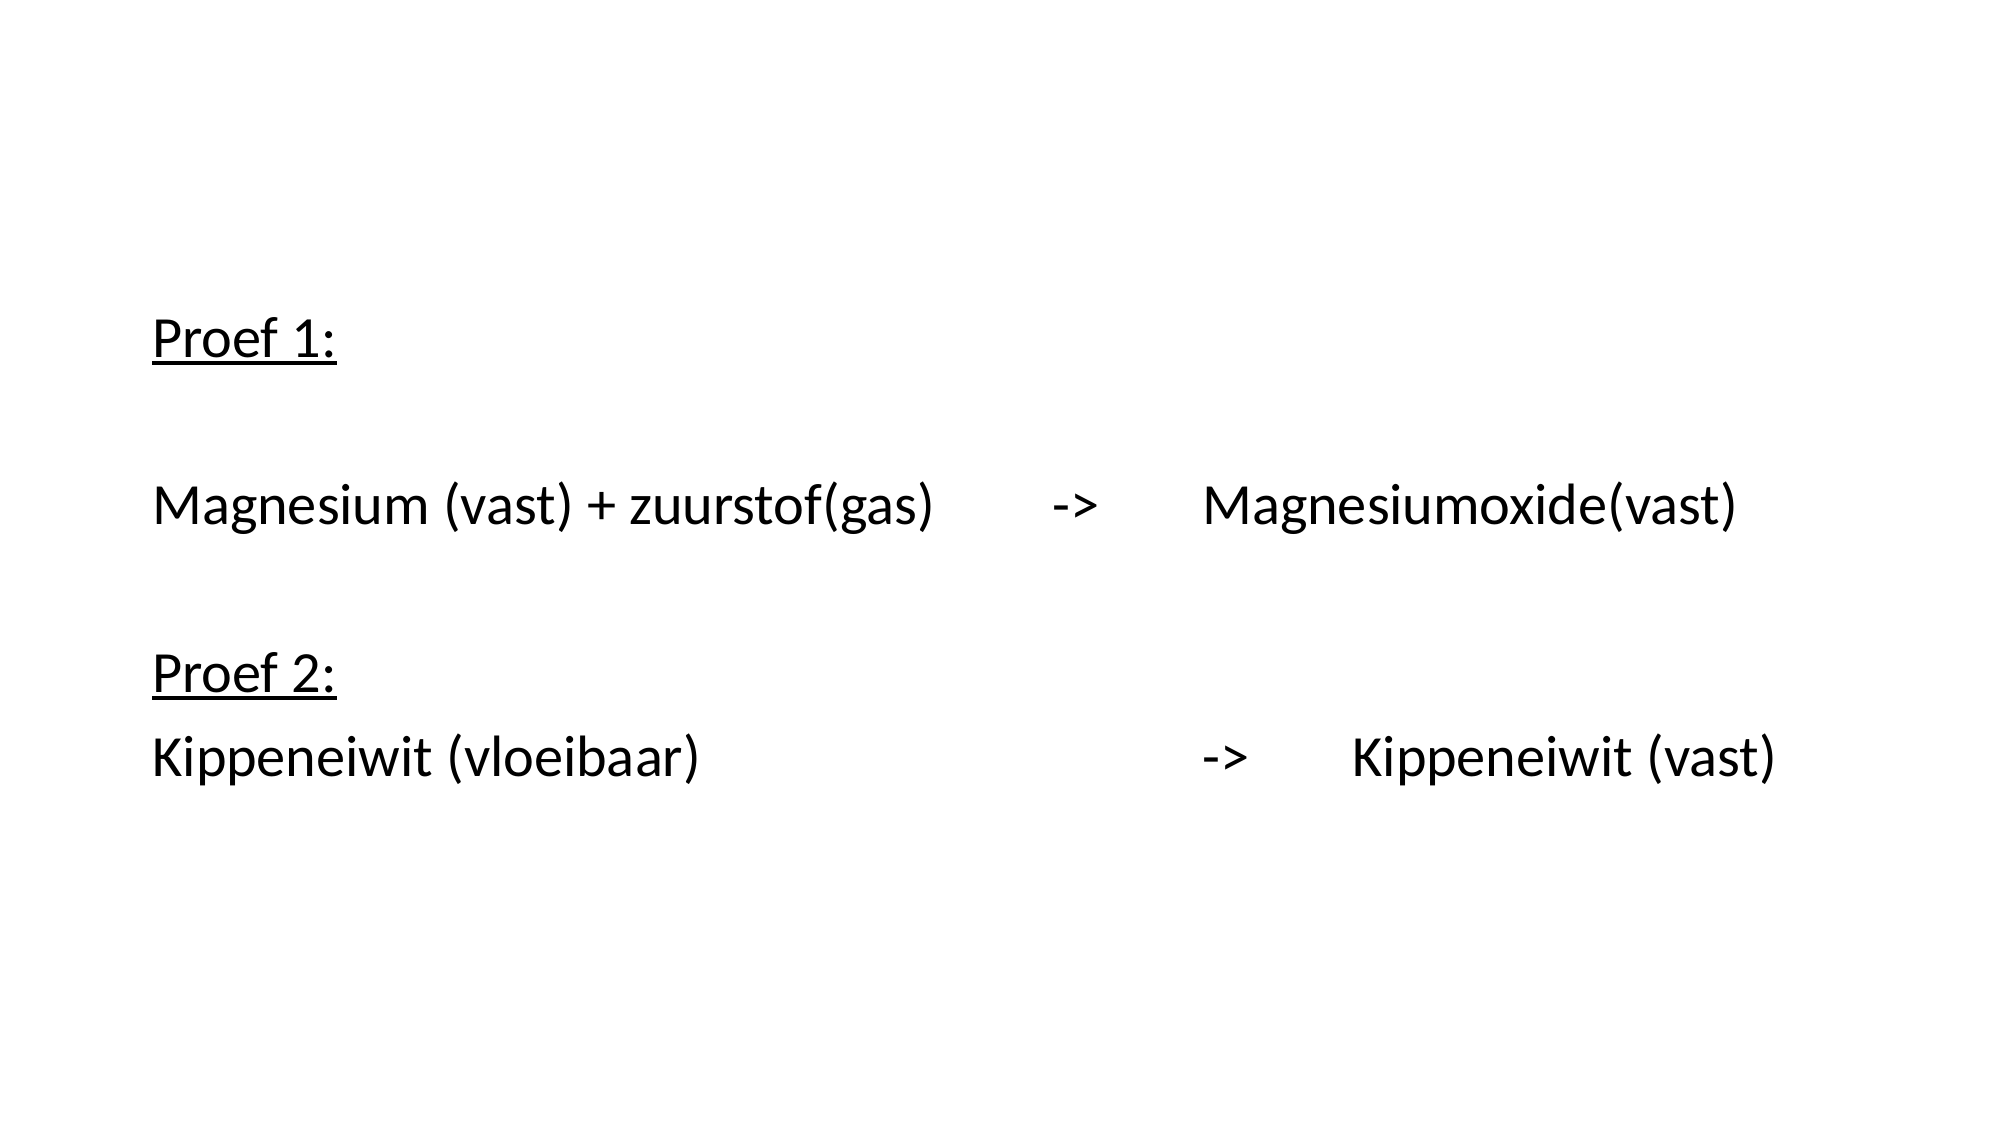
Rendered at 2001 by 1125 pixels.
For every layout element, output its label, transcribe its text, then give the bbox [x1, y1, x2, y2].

list Proef 1: Magnesium (vast) + zuurstof(gas) -> Magnesiumoxide(vast) Proef 2: Kippeneiwit (vloeibaar) -> Kippeneiwit (vast) [137, 299, 1863, 1014]
